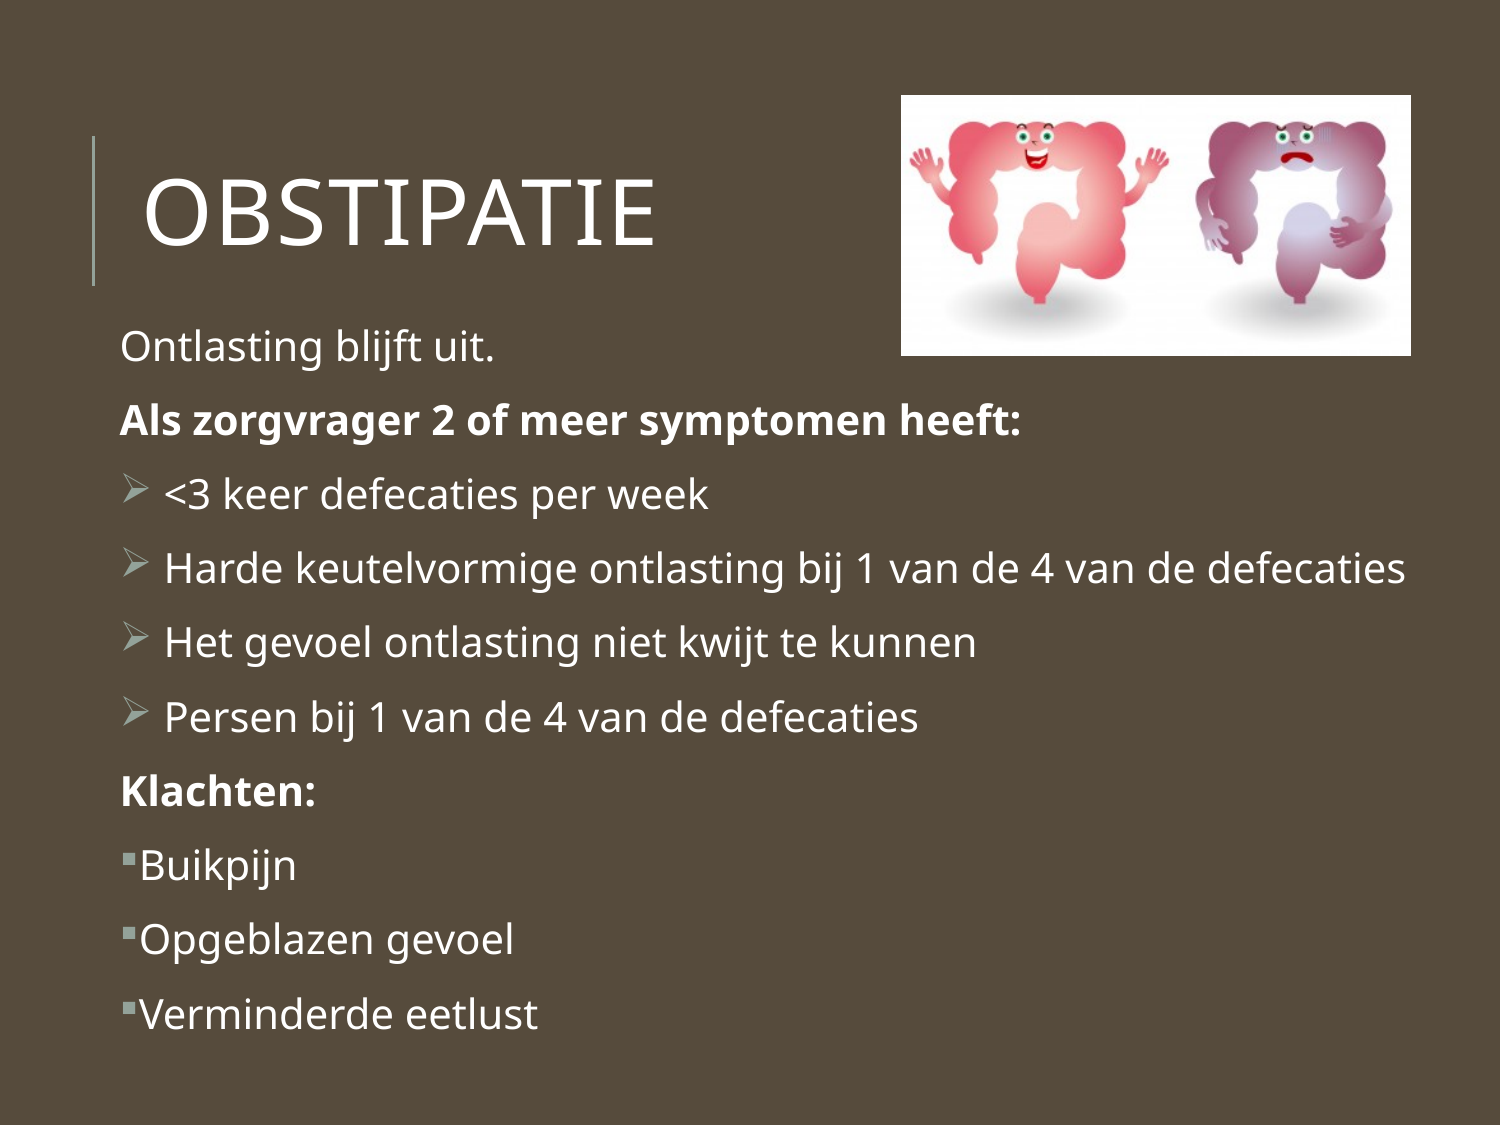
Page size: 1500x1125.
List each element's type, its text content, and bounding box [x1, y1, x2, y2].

picture [901, 95, 1412, 356]
list Ontlasting blijft uit. Als zorgvrager 2 of meer symptomen heeft: <3 keer defecaties per week Harde keutelvormige ontlasting bij 1 van de 4 van de defecaties Het gevoel ontlasting niet kwijt te kunnen Persen bij 1 van de 4 van de defecaties Klachten: Buikpijn Opgeblazen gevoel Verminderde eetlust [112, 317, 1500, 1083]
title Obstipatie [126, 96, 896, 317]
